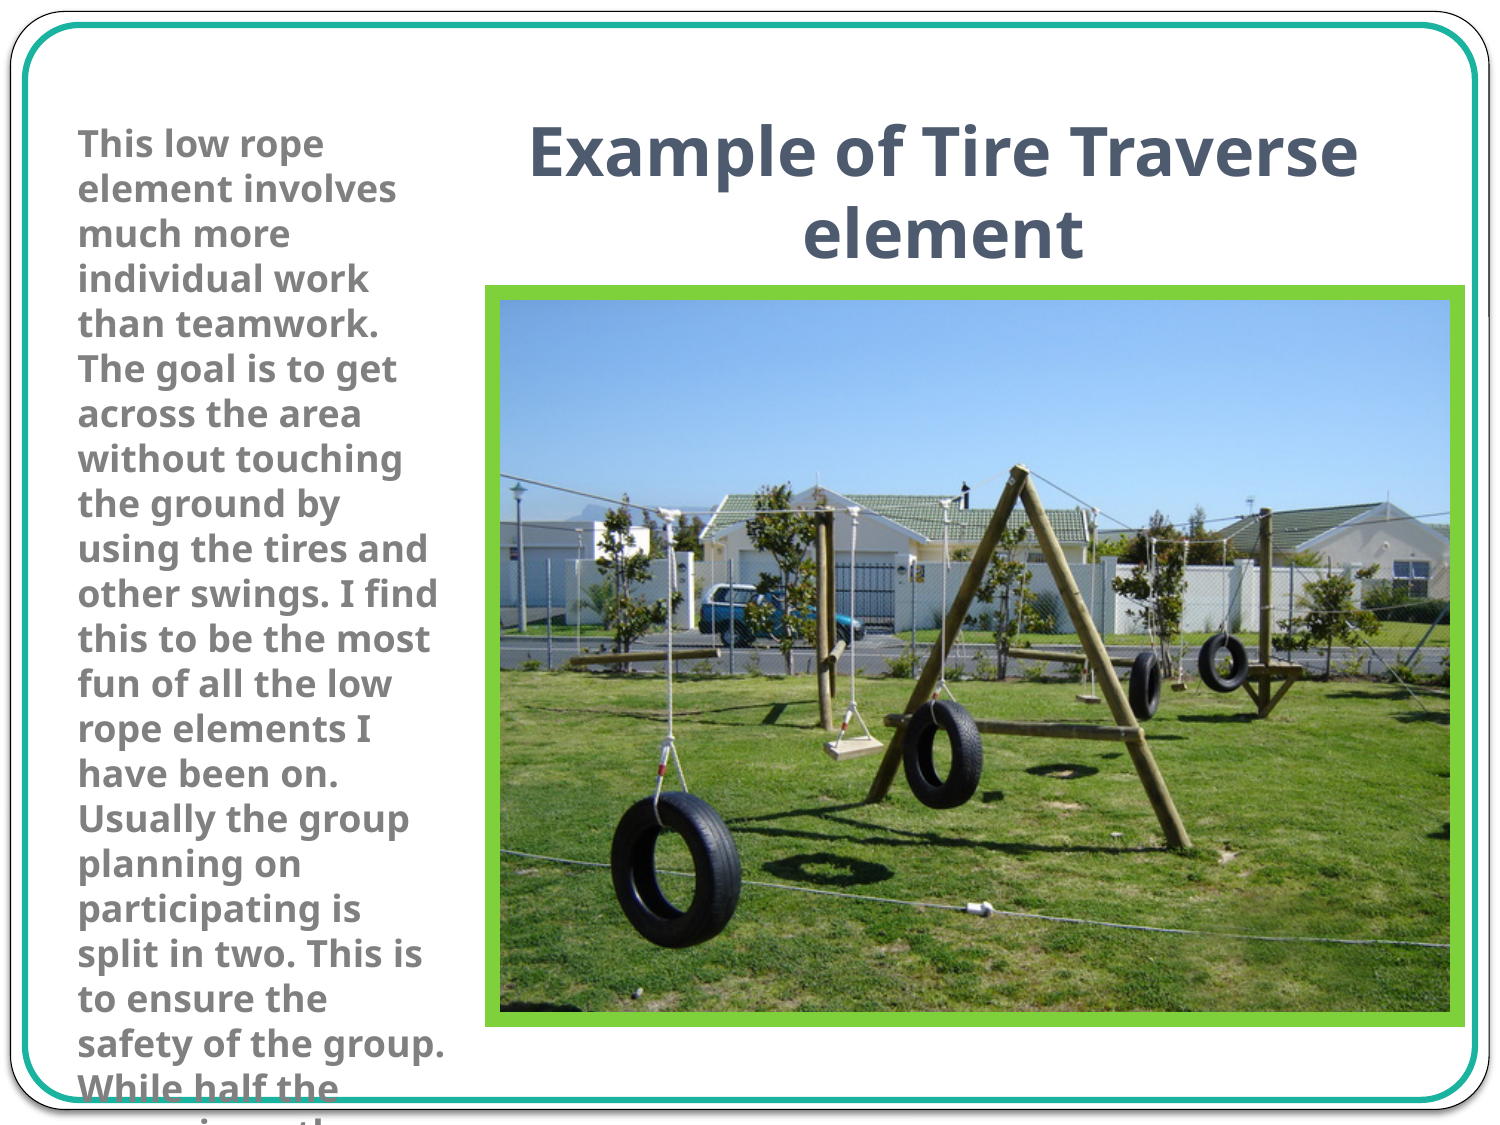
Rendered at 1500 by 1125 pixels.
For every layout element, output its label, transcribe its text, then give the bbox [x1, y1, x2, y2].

text_box This low rope element involves much more individual work than teamwork. The goal is to get across the area without touching the ground by using the tires and other swings. I find this to be the most fun of all the low rope elements I have been on. Usually the group planning on participating is split in two. This is to ensure the safety of the group. While half the group is on the element, the other is spotting them from the ground. [62, 112, 463, 1125]
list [499, 299, 1451, 1013]
text_box [23, 23, 1476, 1101]
